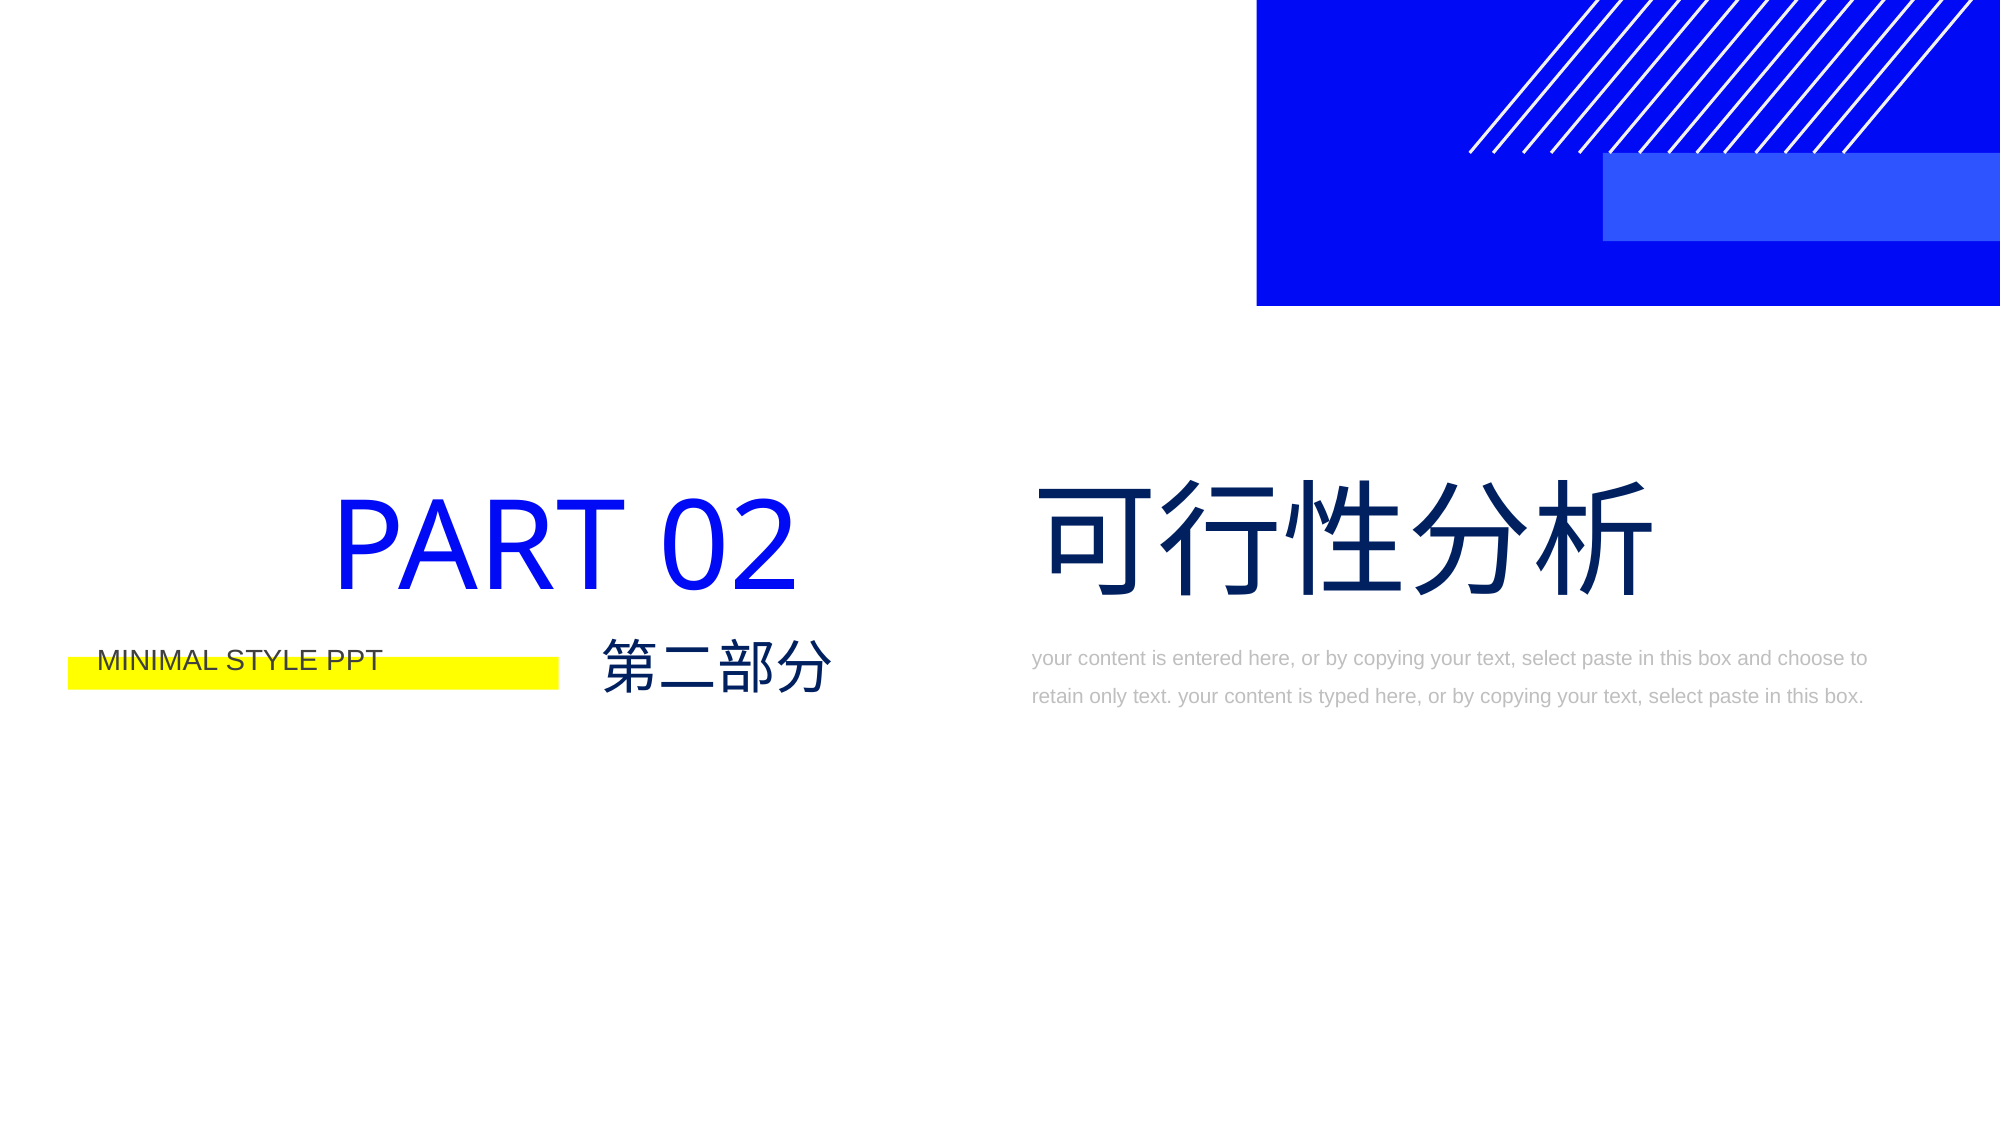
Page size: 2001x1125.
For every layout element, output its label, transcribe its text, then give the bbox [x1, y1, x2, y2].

text_box [1602, 153, 2000, 242]
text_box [1469, 0, 2000, 153]
text_box [1256, 0, 2000, 307]
text_box PART 02 [314, 456, 817, 622]
text_box 可行性分析 [1017, 453, 1864, 619]
text_box [67, 656, 560, 691]
text_box MINIMAL STYLE PPT [82, 633, 535, 684]
text_box your content is entered here, or by copying your text, select paste in this box and choose to retain only text. your content is typed here, or by copying your text, select paste in this box. [1017, 625, 1923, 715]
text_box 第二部分 [586, 622, 870, 708]
